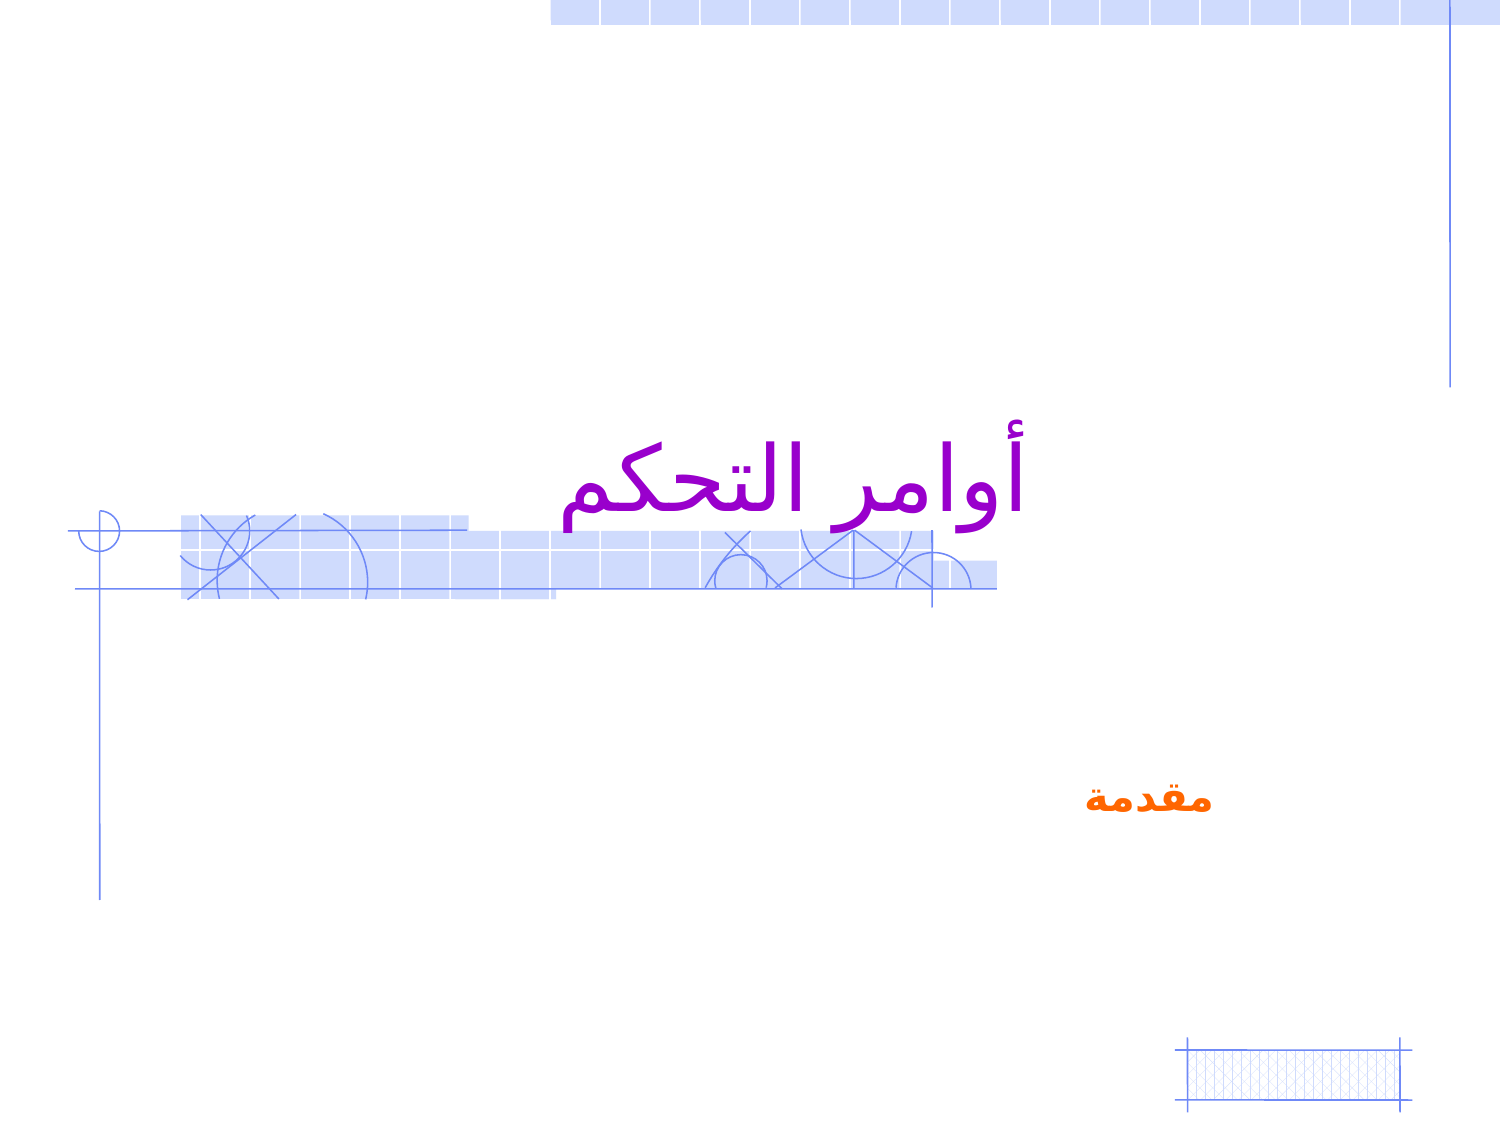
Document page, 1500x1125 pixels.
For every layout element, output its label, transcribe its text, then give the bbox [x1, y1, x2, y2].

text_box مقدمة [862, 762, 1425, 828]
text_box أوامر التحكم [124, 412, 1463, 638]
